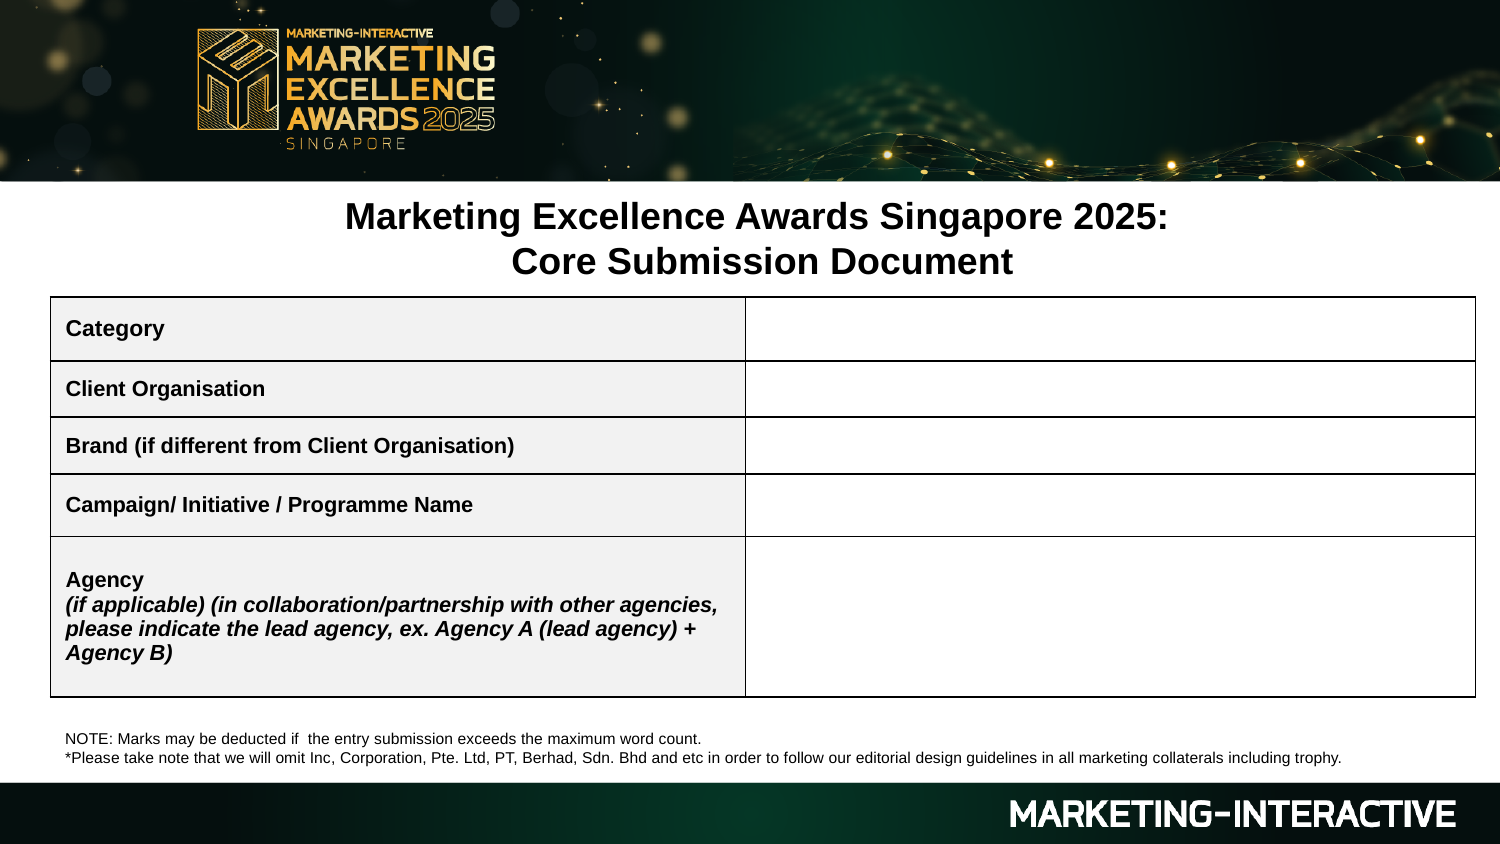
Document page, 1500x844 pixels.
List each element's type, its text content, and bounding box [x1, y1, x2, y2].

table_cell Brand (if different from Client Organisation) [51, 418, 745, 473]
table_cell Agency (if applicable) (in collaboration/partnership with other agencies, please indicate the lead agency, ex. Agency A (lead agency) + Agency B) [51, 537, 745, 696]
table_header Category [51, 298, 745, 360]
table_cell Client Organisation [51, 362, 745, 416]
table_cell [746, 537, 1475, 696]
text_box Marketing Excellence Awards Singapore 2025: Core Submission Document [193, 184, 1332, 290]
table_cell [746, 418, 1475, 473]
text_box NOTE: Marks may be deducted if the entry submission exceeds the maximum word count. *Please take note that we will omit Inc, Corporation, Pte. Ltd, PT, Berhad, Sdn. Bhd and etc in order to follow our editorial design guidelines in all marketing collaterals including trophy. [50, 721, 1475, 775]
table_cell [746, 362, 1475, 416]
table_cell [746, 475, 1475, 536]
table_header [746, 298, 1475, 360]
picture [0, 0, 1500, 844]
table_cell Campaign/ Initiative / Programme Name [51, 475, 745, 536]
